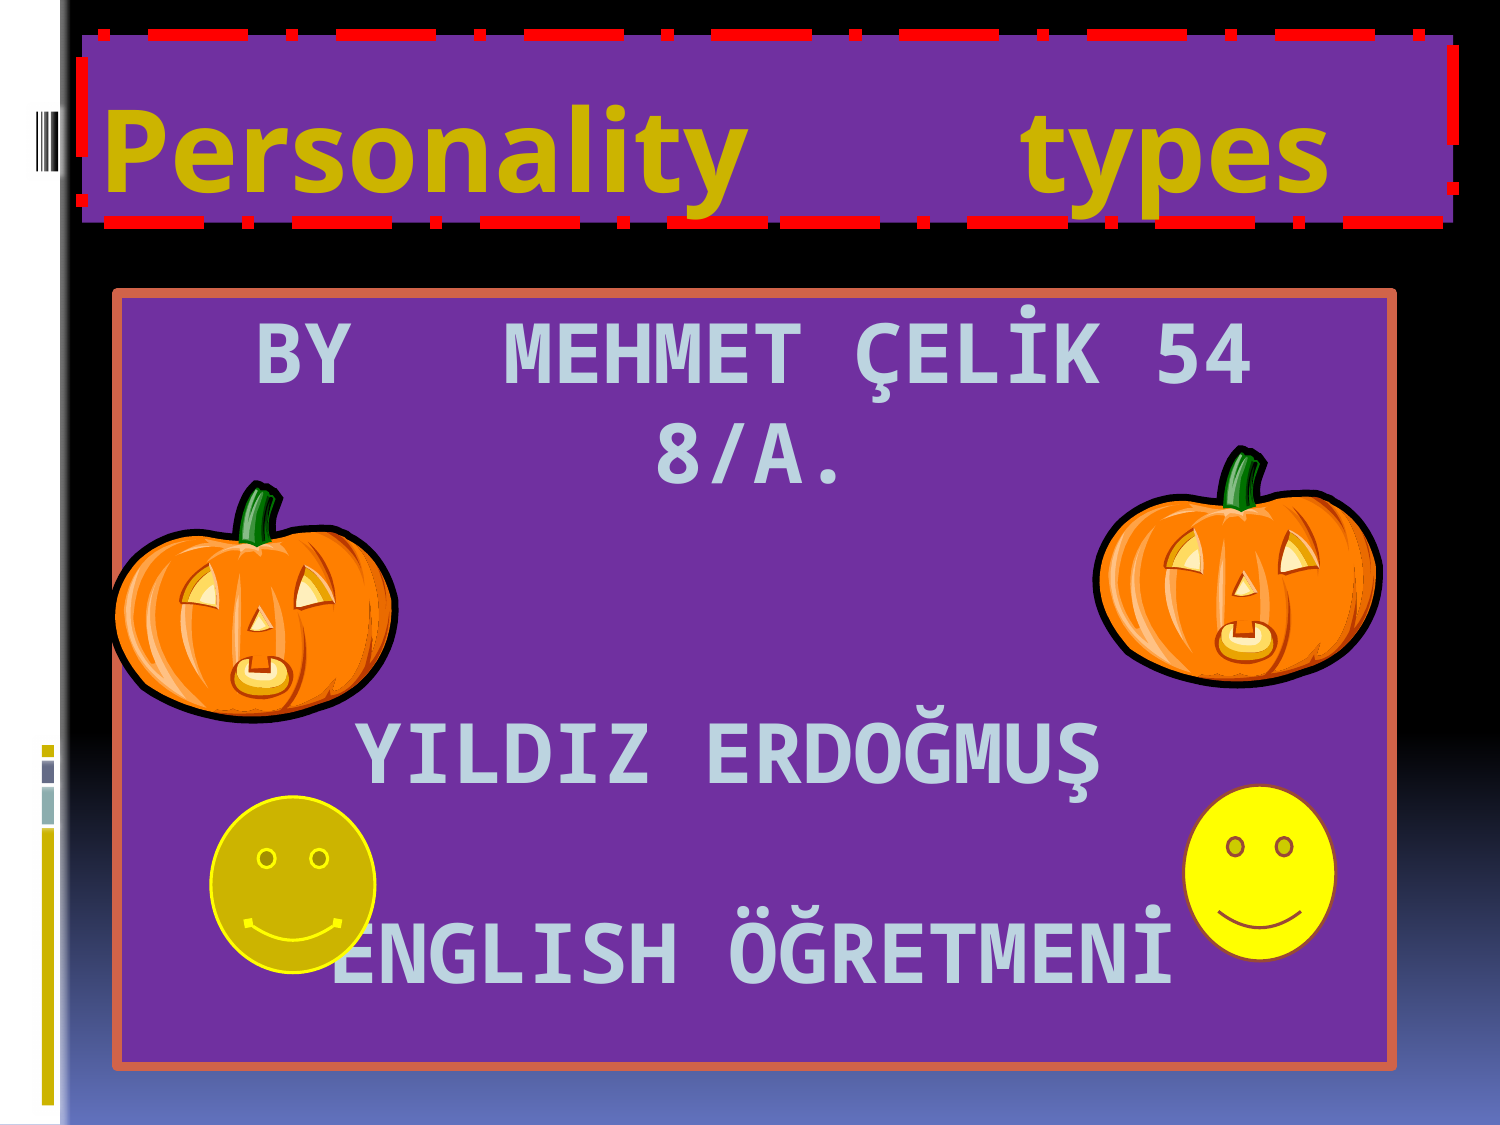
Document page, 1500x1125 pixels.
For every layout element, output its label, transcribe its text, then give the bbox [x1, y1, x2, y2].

title by Mehmet çelik 54 8/a. Yıldız erdoğmuş englIsh öğretmeni [117, 292, 1393, 1067]
picture [104, 479, 403, 725]
subtitle Personality types [82, 35, 1454, 223]
picture [1089, 444, 1388, 690]
text_box [209, 795, 377, 975]
text_box [1181, 783, 1338, 963]
